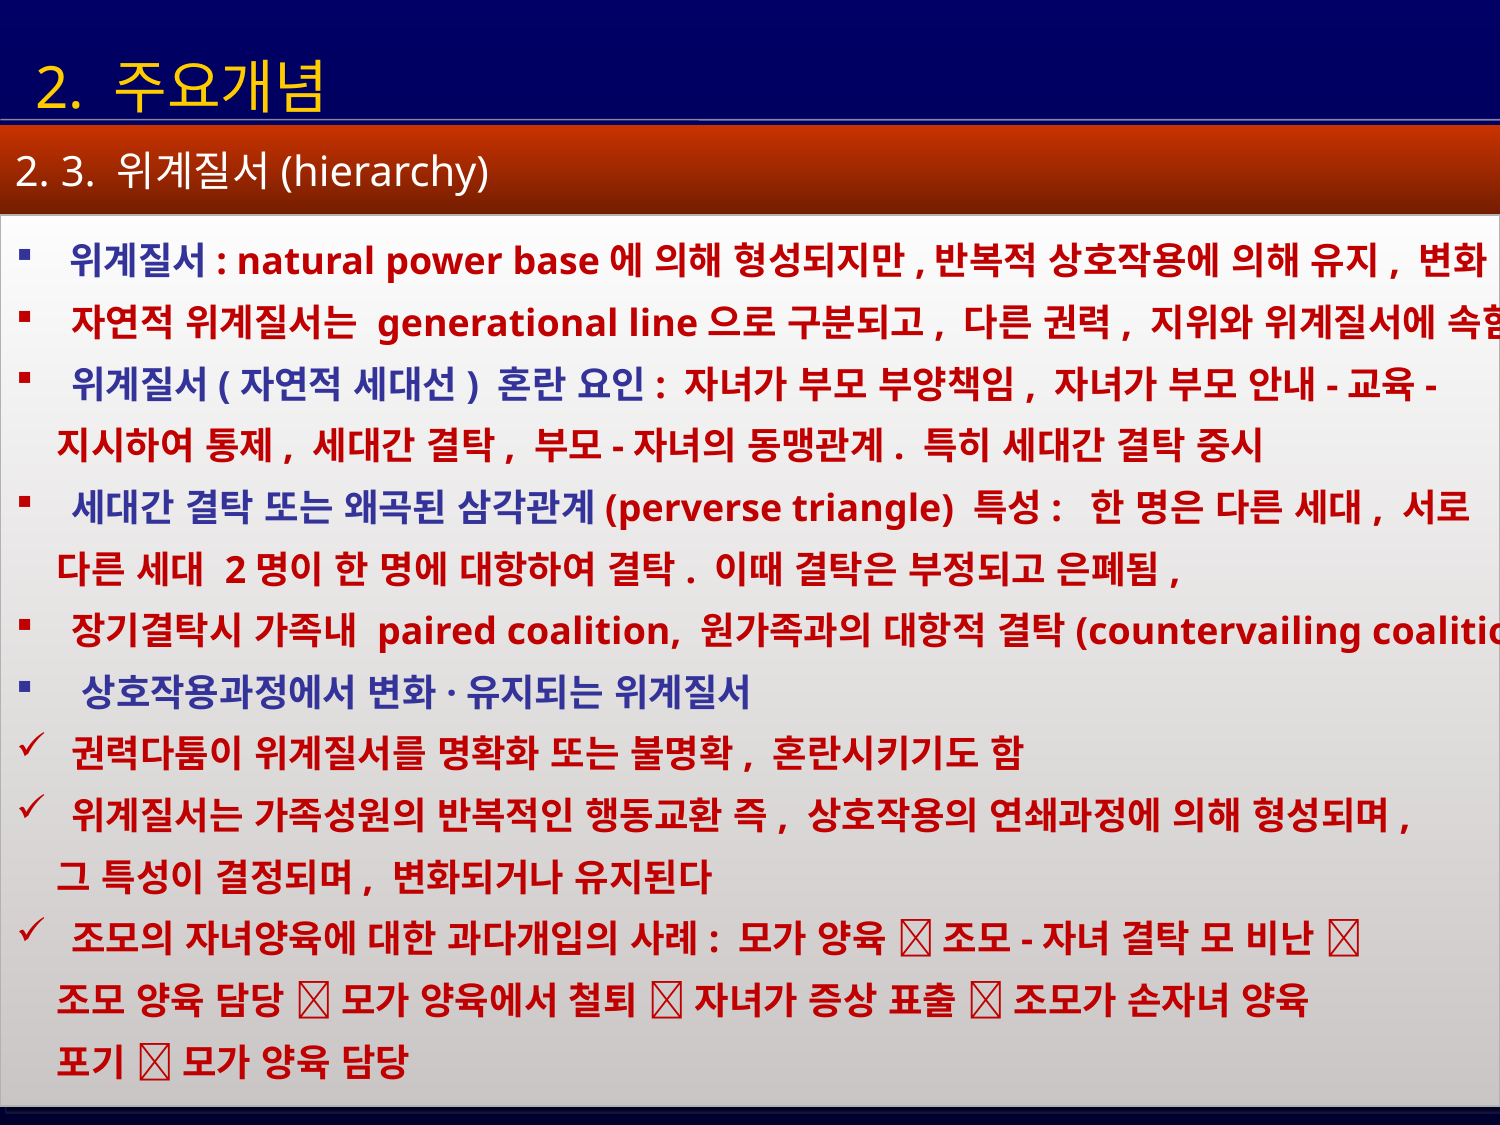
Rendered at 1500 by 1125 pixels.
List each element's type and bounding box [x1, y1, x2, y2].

text_box [0, 42, 1500, 1107]
